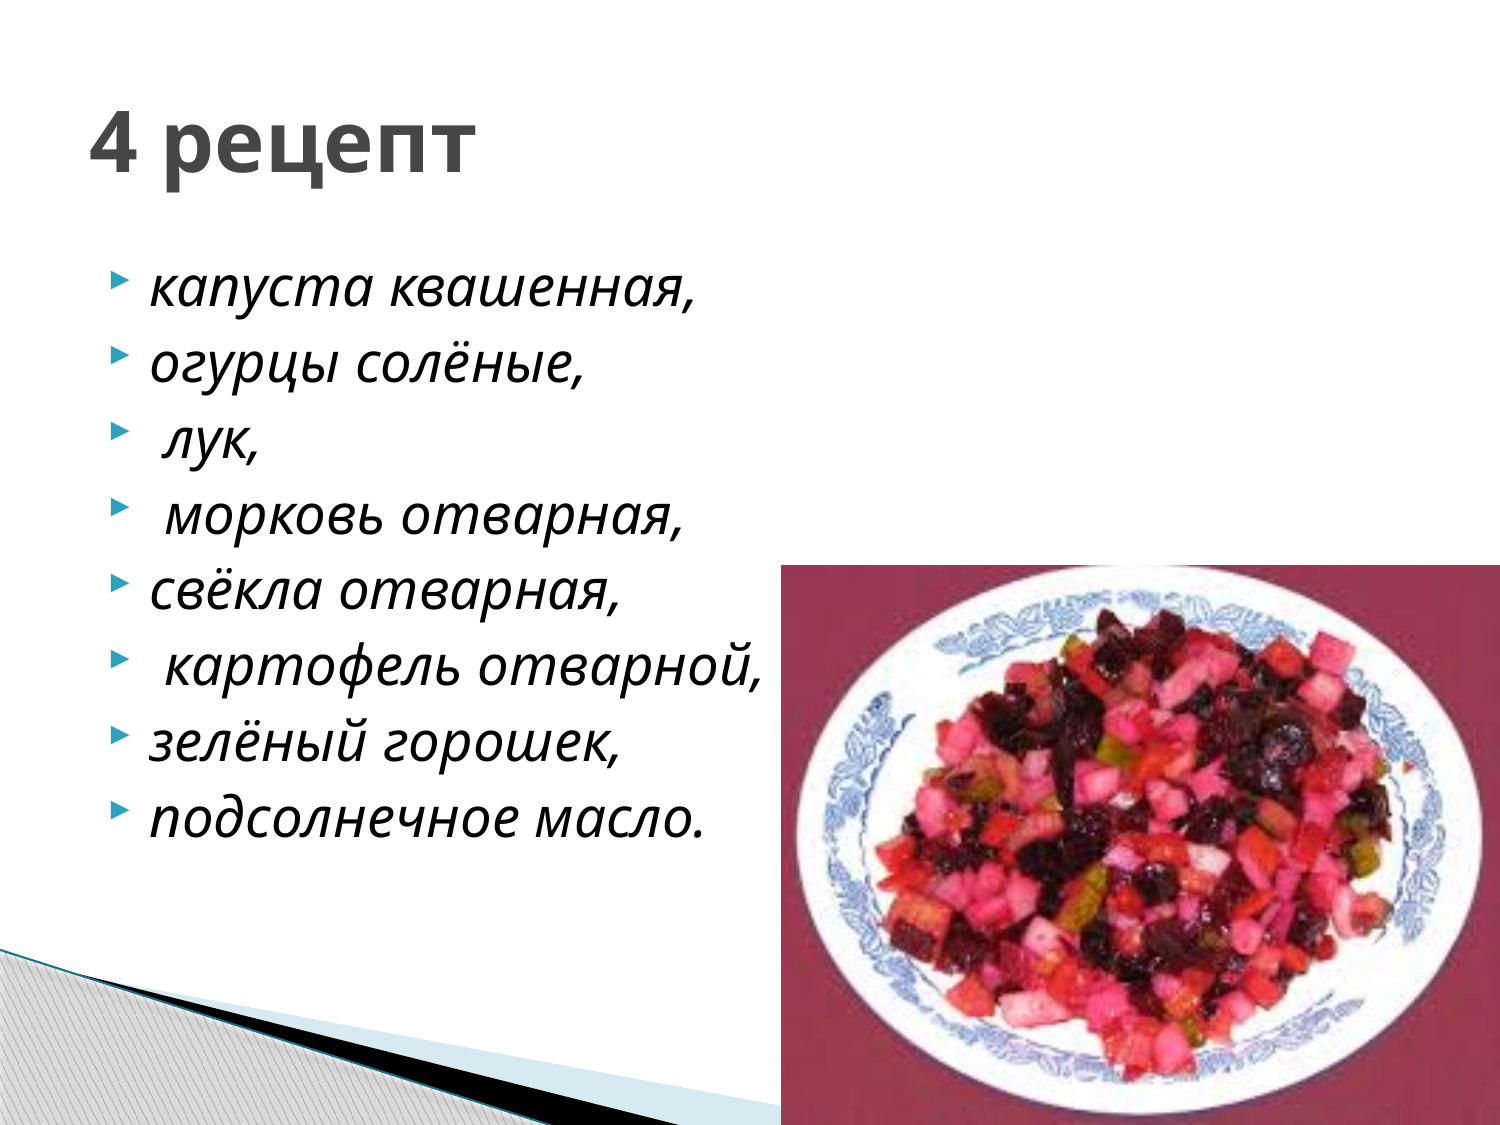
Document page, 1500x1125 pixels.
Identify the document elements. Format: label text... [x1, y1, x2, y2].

picture [781, 564, 1500, 1125]
title 4 рецепт [75, 45, 1425, 233]
list капуста квашенная, огурцы солёные, лук, морковь отварная, свёкла отварная, картофель отварной, зелёный горошек, подсолнечное масло. [75, 243, 1425, 986]
